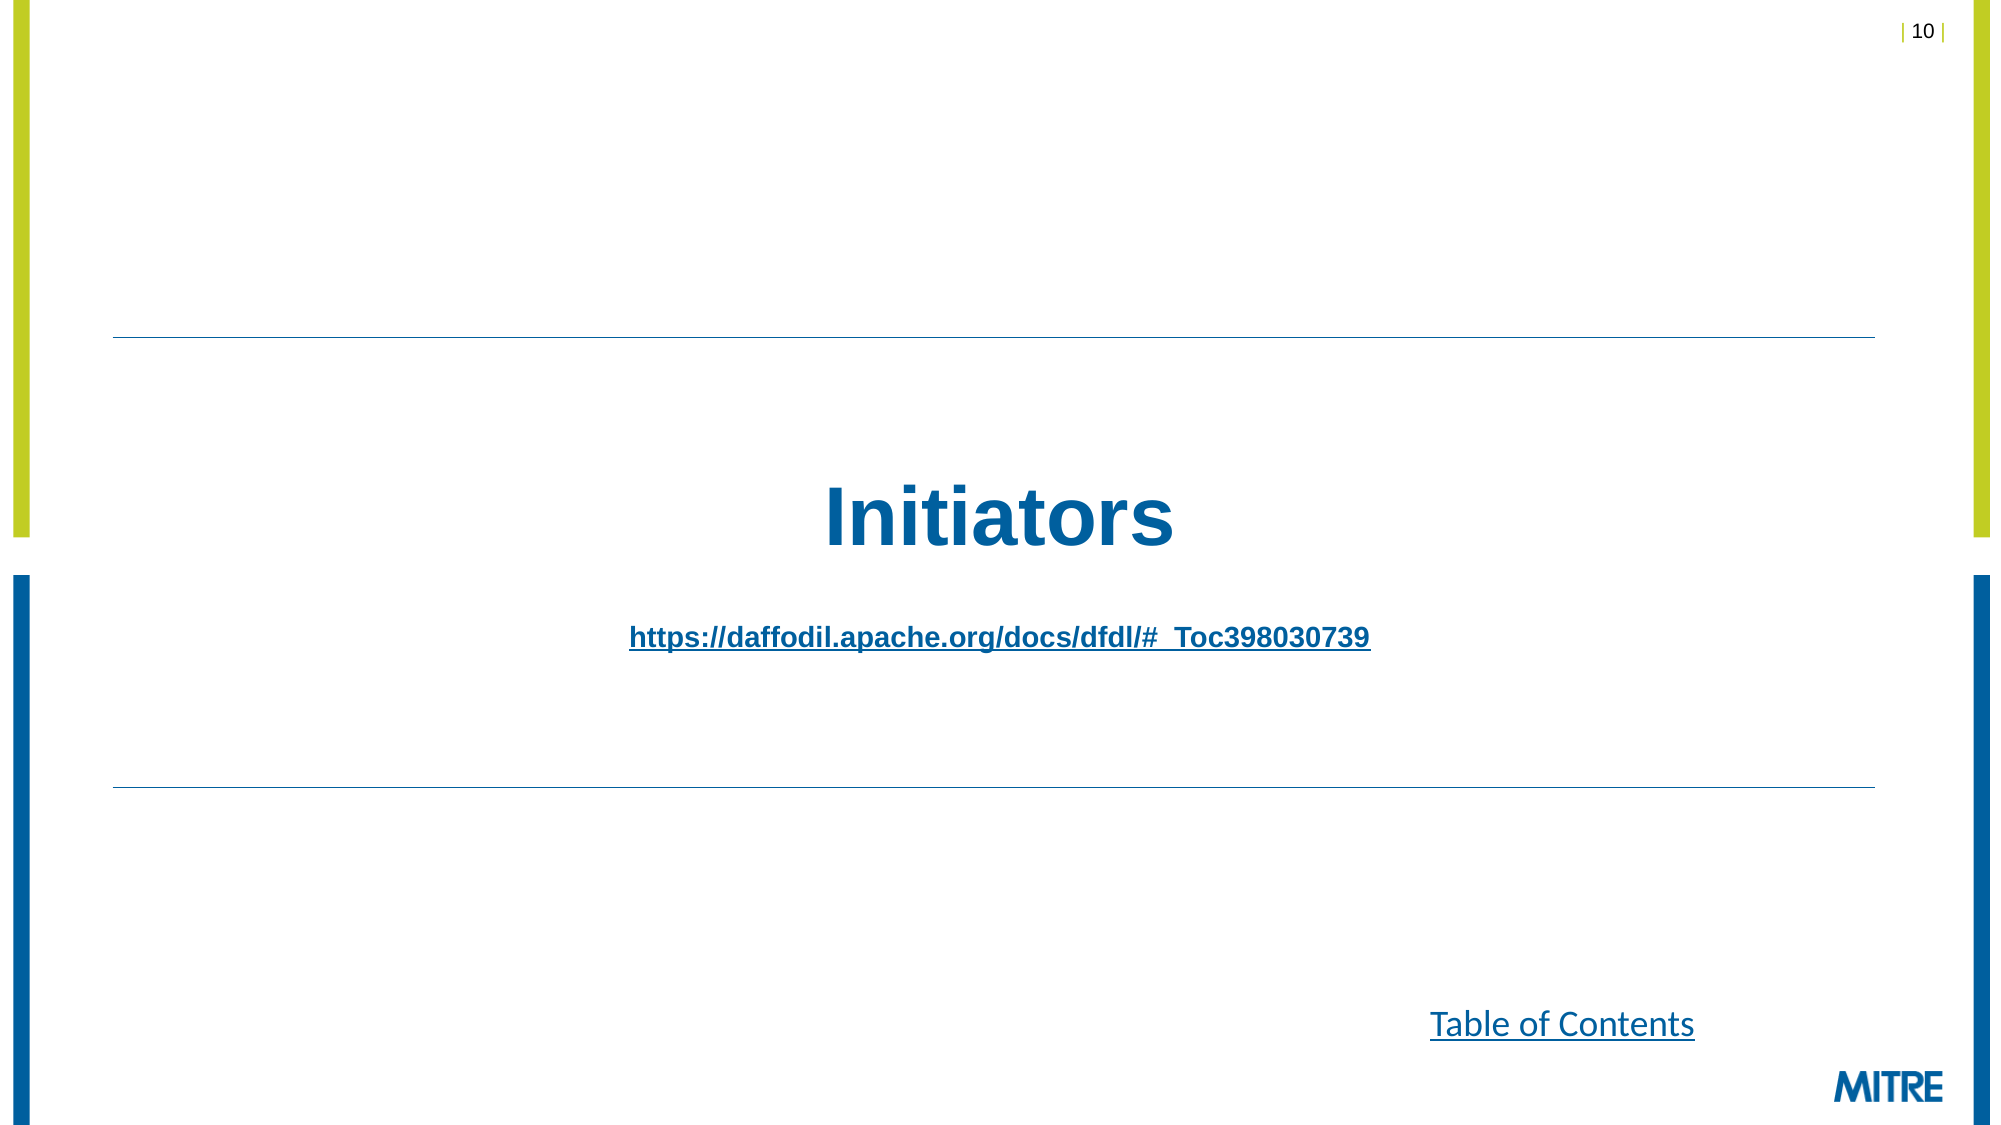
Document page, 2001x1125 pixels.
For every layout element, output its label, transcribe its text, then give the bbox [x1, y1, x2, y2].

title Initiators https://daffodil.apache.org/docs/dfdl/#_Toc398030739 [112, 413, 1888, 710]
picture [1834, 1068, 1945, 1109]
text_box Table of Contents [1415, 991, 1711, 1052]
